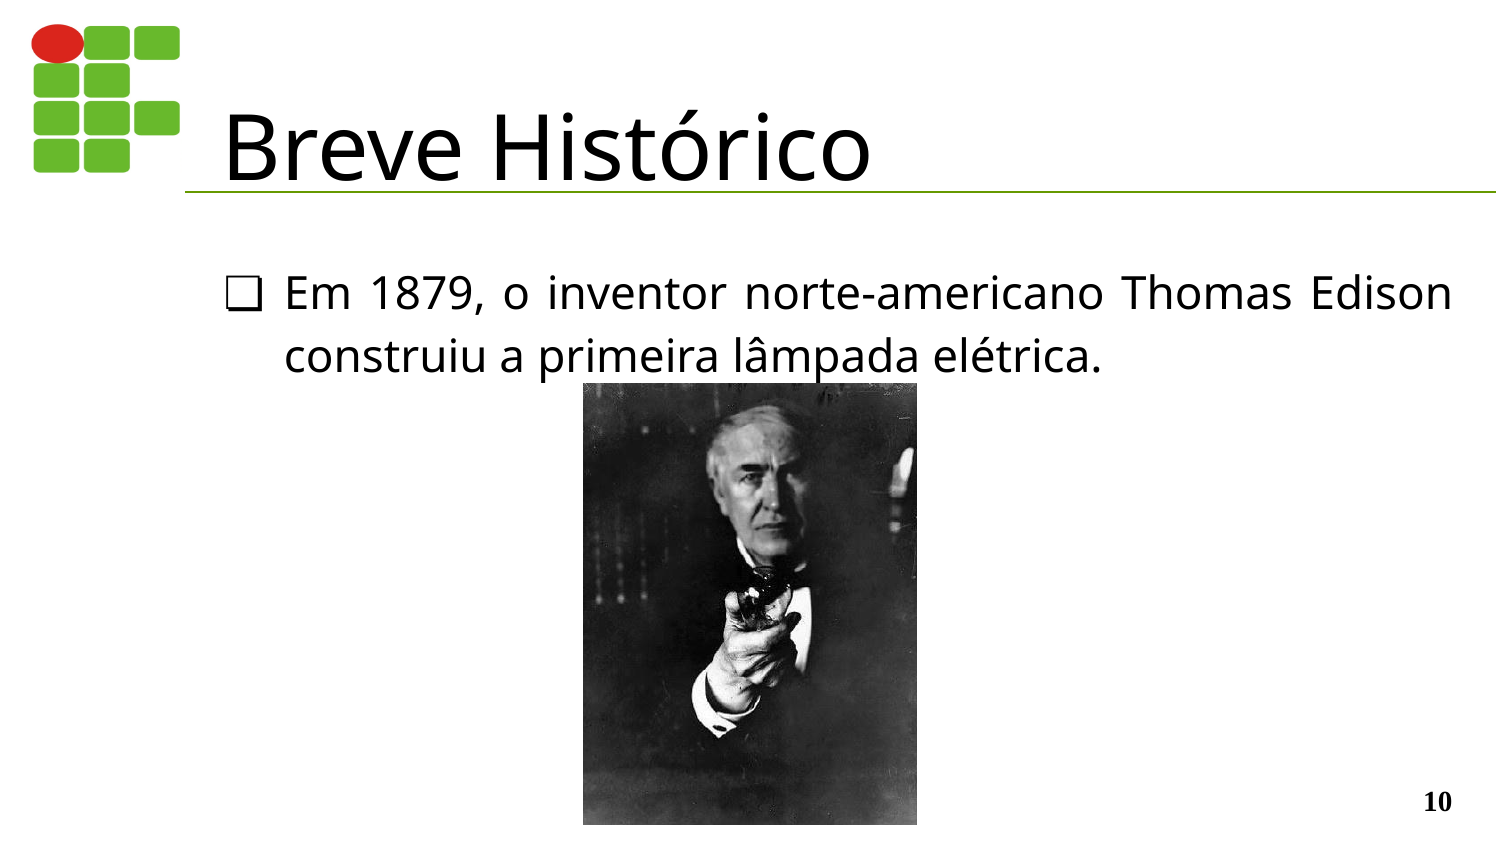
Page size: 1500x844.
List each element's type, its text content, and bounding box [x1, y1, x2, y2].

title Breve Histórico [206, 26, 1468, 207]
picture [583, 383, 917, 825]
list Em 1879, o inventor norte-americano Thomas Edison construiu a primeira lâmpada elétrica. [193, 248, 1469, 392]
text_box ‹#› [1155, 768, 1468, 825]
picture [29, 23, 182, 174]
